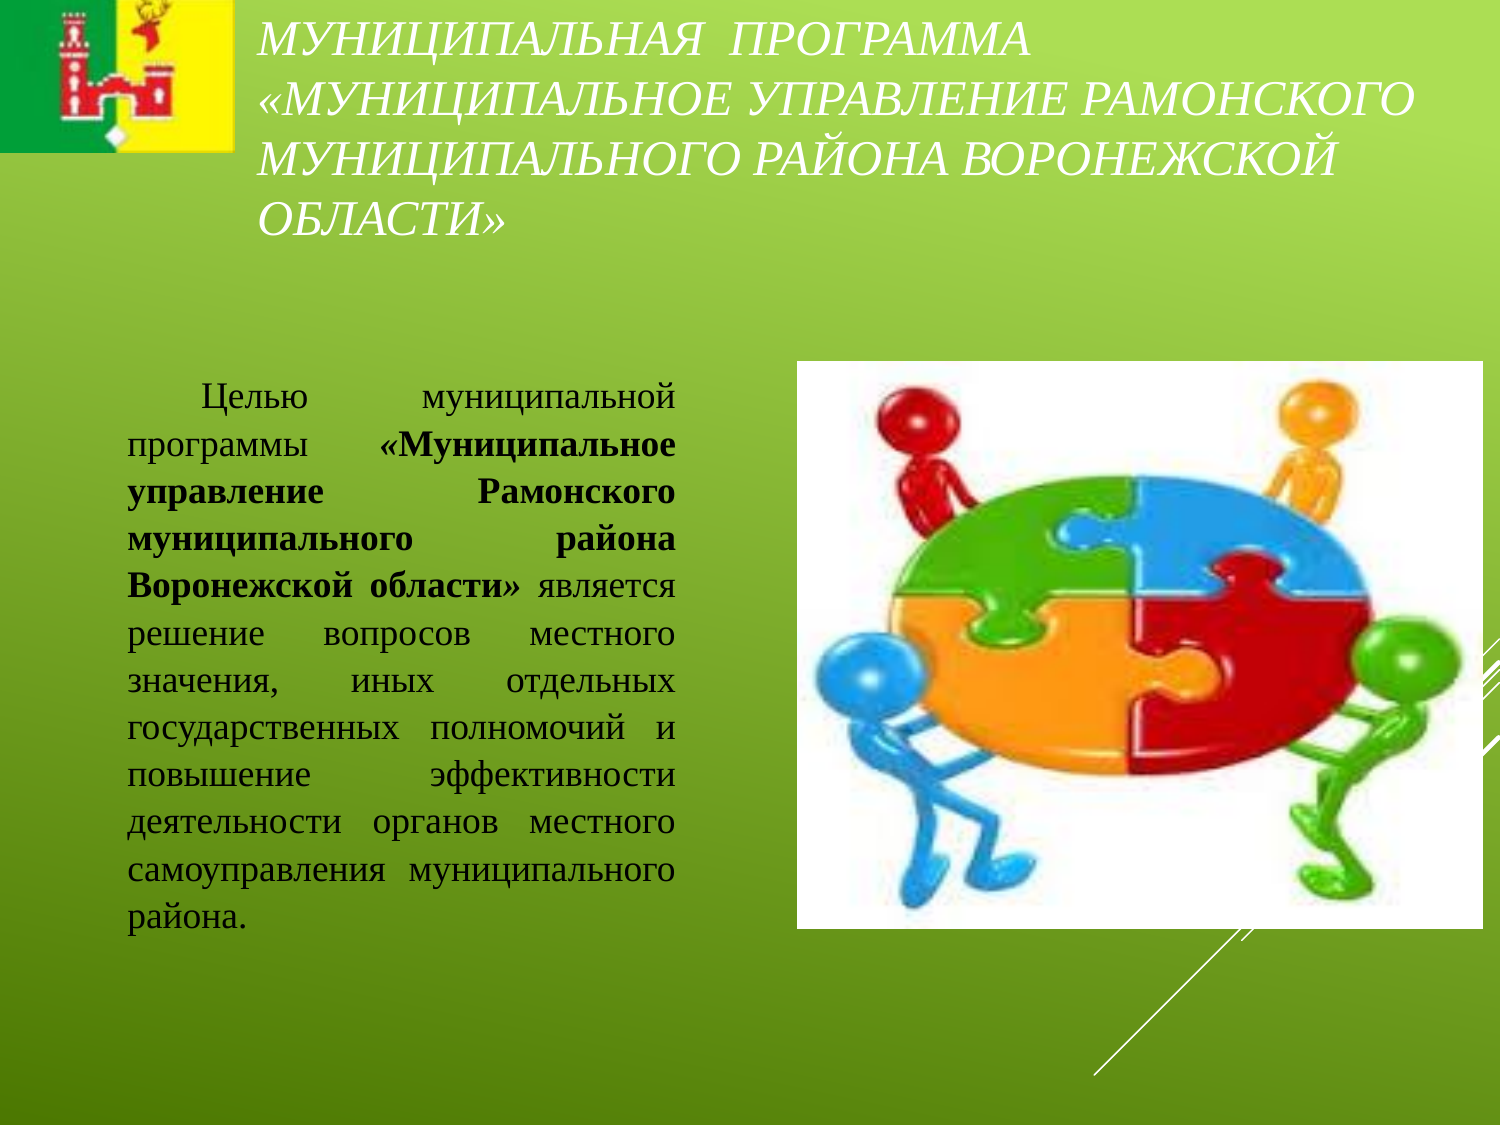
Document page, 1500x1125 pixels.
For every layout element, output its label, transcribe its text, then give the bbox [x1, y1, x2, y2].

picture [0, 0, 235, 153]
picture [796, 361, 1483, 929]
text_box Целью муниципальной программы «Муниципальное управление Рамонского муниципального района Воронежской области» является решение вопросов местного значения, иных отдельных государственных полномочий и повышение эффективности деятельности органов местного самоуправления муниципального района. [112, 361, 691, 944]
text_box МУНИЦИПАЛЬНАЯ ПРОГРАММА «МУНИЦИПАЛЬНОЕ УПРАВЛЕНИЕ РАМОНСКОГО МУНИЦИПАЛЬНОГО РАЙОНА ВОРОНЕЖСКОЙ ОБЛАСТИ» [242, 148, 1500, 253]
